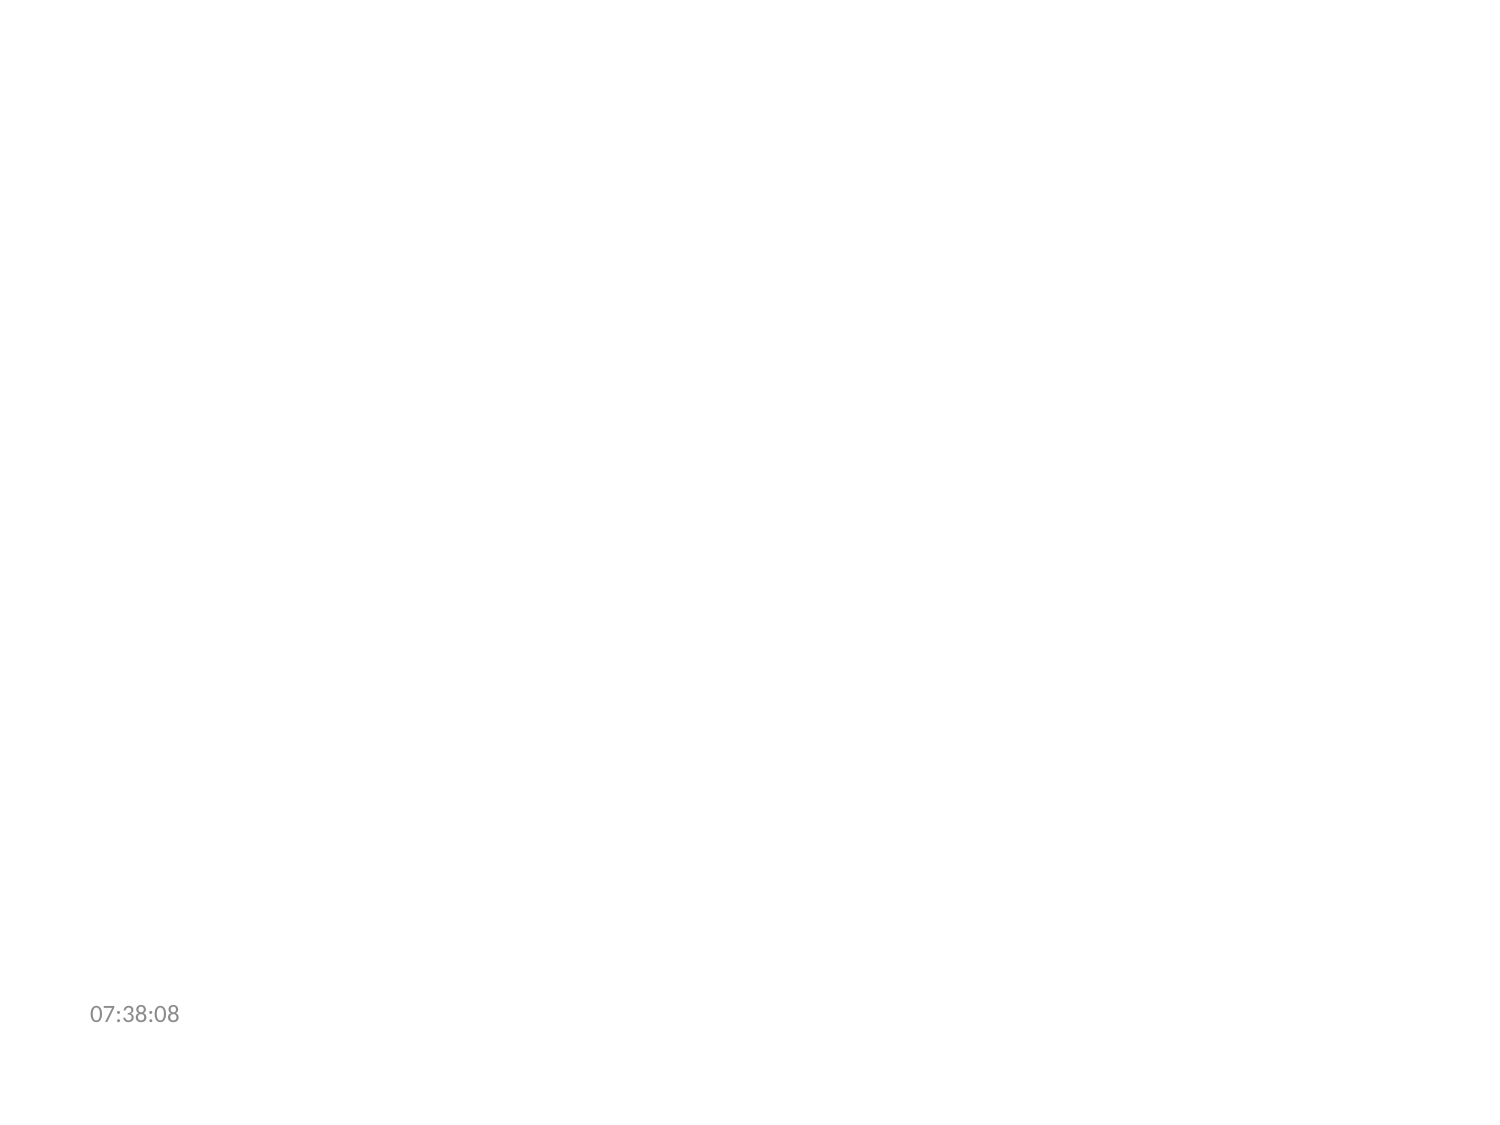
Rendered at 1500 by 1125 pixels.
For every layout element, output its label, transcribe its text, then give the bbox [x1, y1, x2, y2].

text_box 15:35:09 [75, 982, 425, 1043]
